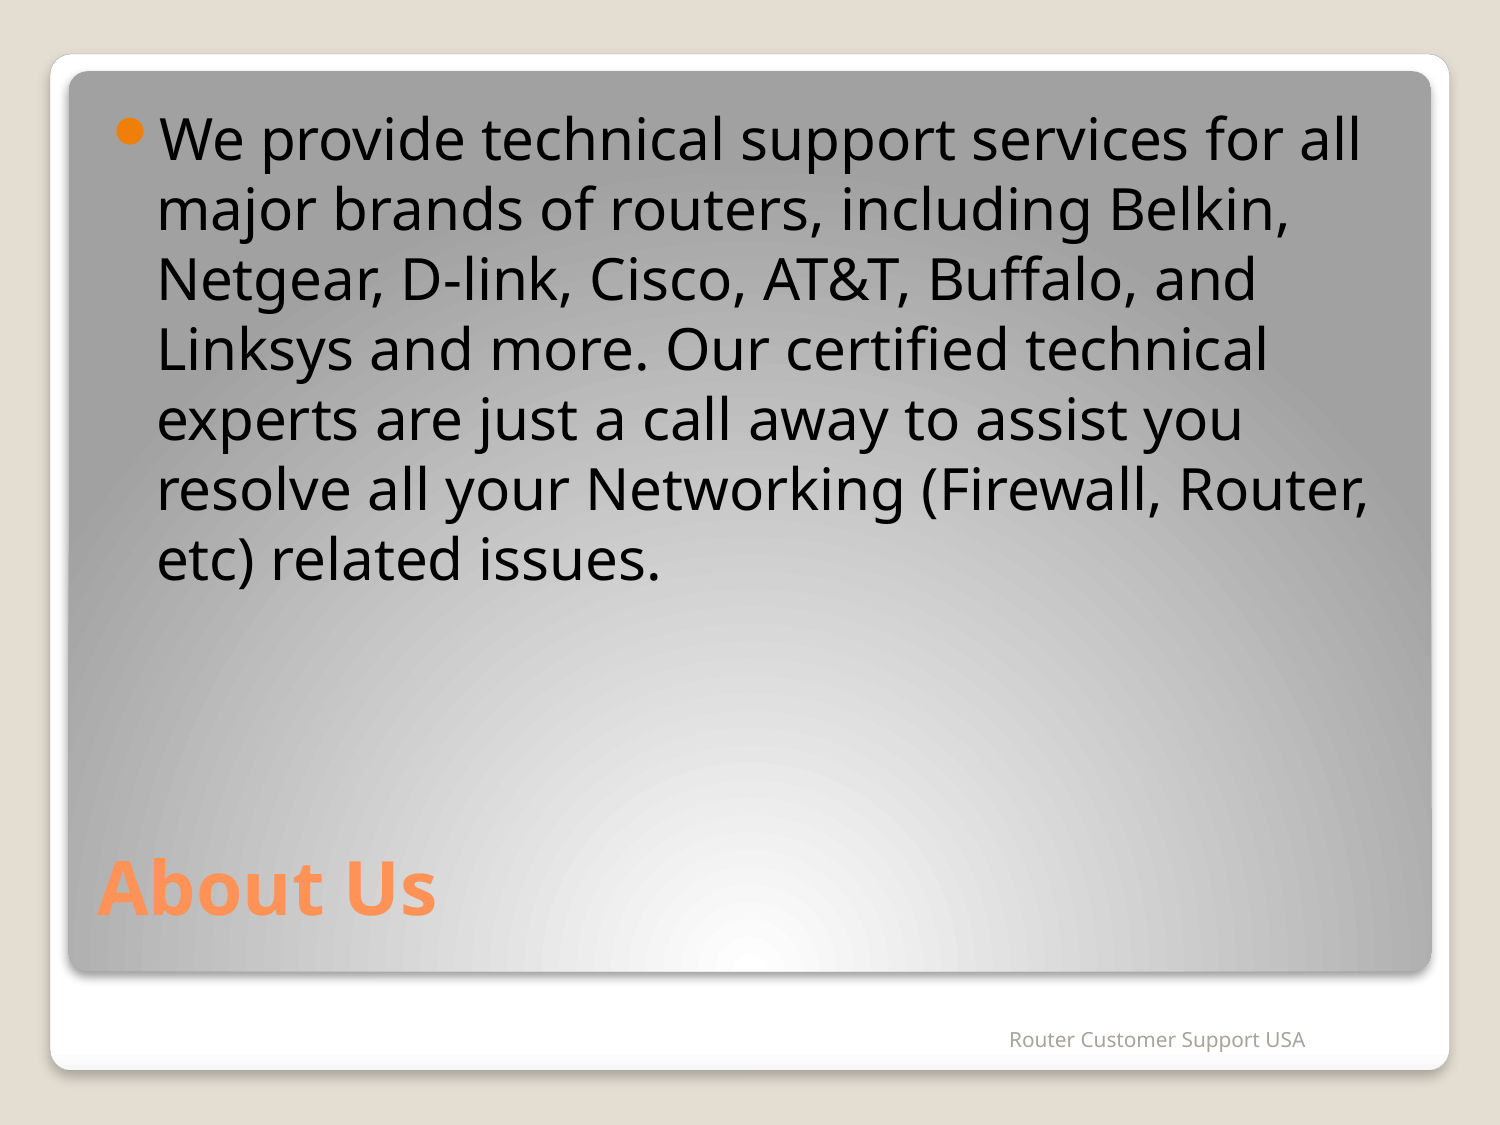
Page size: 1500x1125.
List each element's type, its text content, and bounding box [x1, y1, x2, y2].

list We provide technical support services for all major brands of routers, including Belkin, Netgear, D-link, Cisco, AT&T, Buffalo, and Linksys and more. Our certified technical experts are just a call away to assist you resolve all your Networking (Firewall, Router, etc) related issues. [82, 86, 1425, 774]
footer Router Customer Support USA [994, 1002, 1370, 1063]
title About Us [82, 787, 1425, 938]
